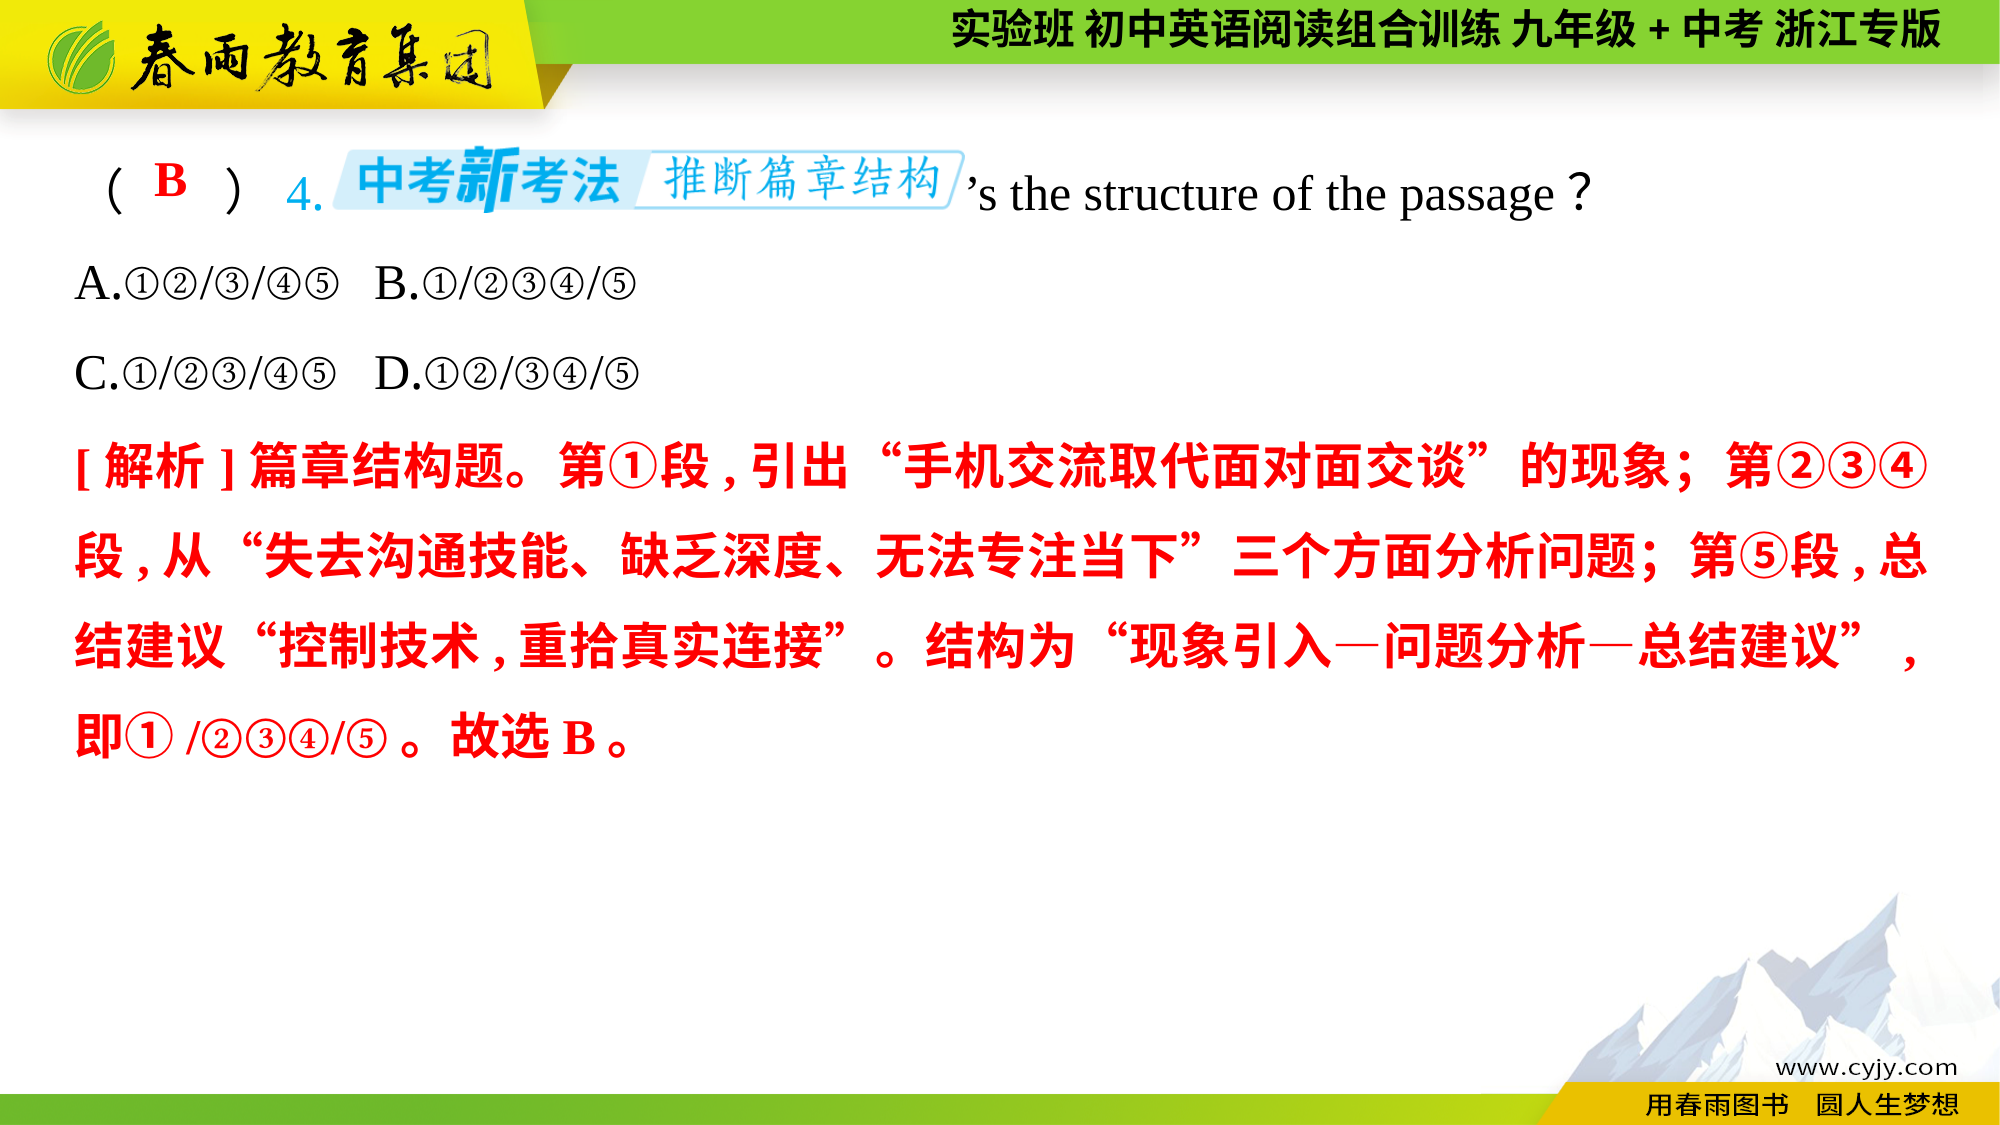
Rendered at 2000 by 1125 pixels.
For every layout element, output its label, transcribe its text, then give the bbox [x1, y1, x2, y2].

text_box B [139, 139, 203, 215]
picture [0, 0, 2000, 1125]
list （ ）4. What’s the structure of the passage？ A.①②/③/④⑤ B.①/②③④/⑤ C.①/②③/④⑤ D.①②/③④/⑤ [59, 122, 1944, 397]
text_box [解析]篇章结构题。第①段,引出“手机交流取代面对面交谈”的现象；第②③④段,从“失去沟通技能、缺乏深度、无法专注当下”三个方面分析问题；第⑤段,总结建议“控制技术,重拾真实连接”。结构为“现象引入—问题分析—总结建议”,即①/②③④/⑤。故选B。 [59, 397, 1944, 773]
